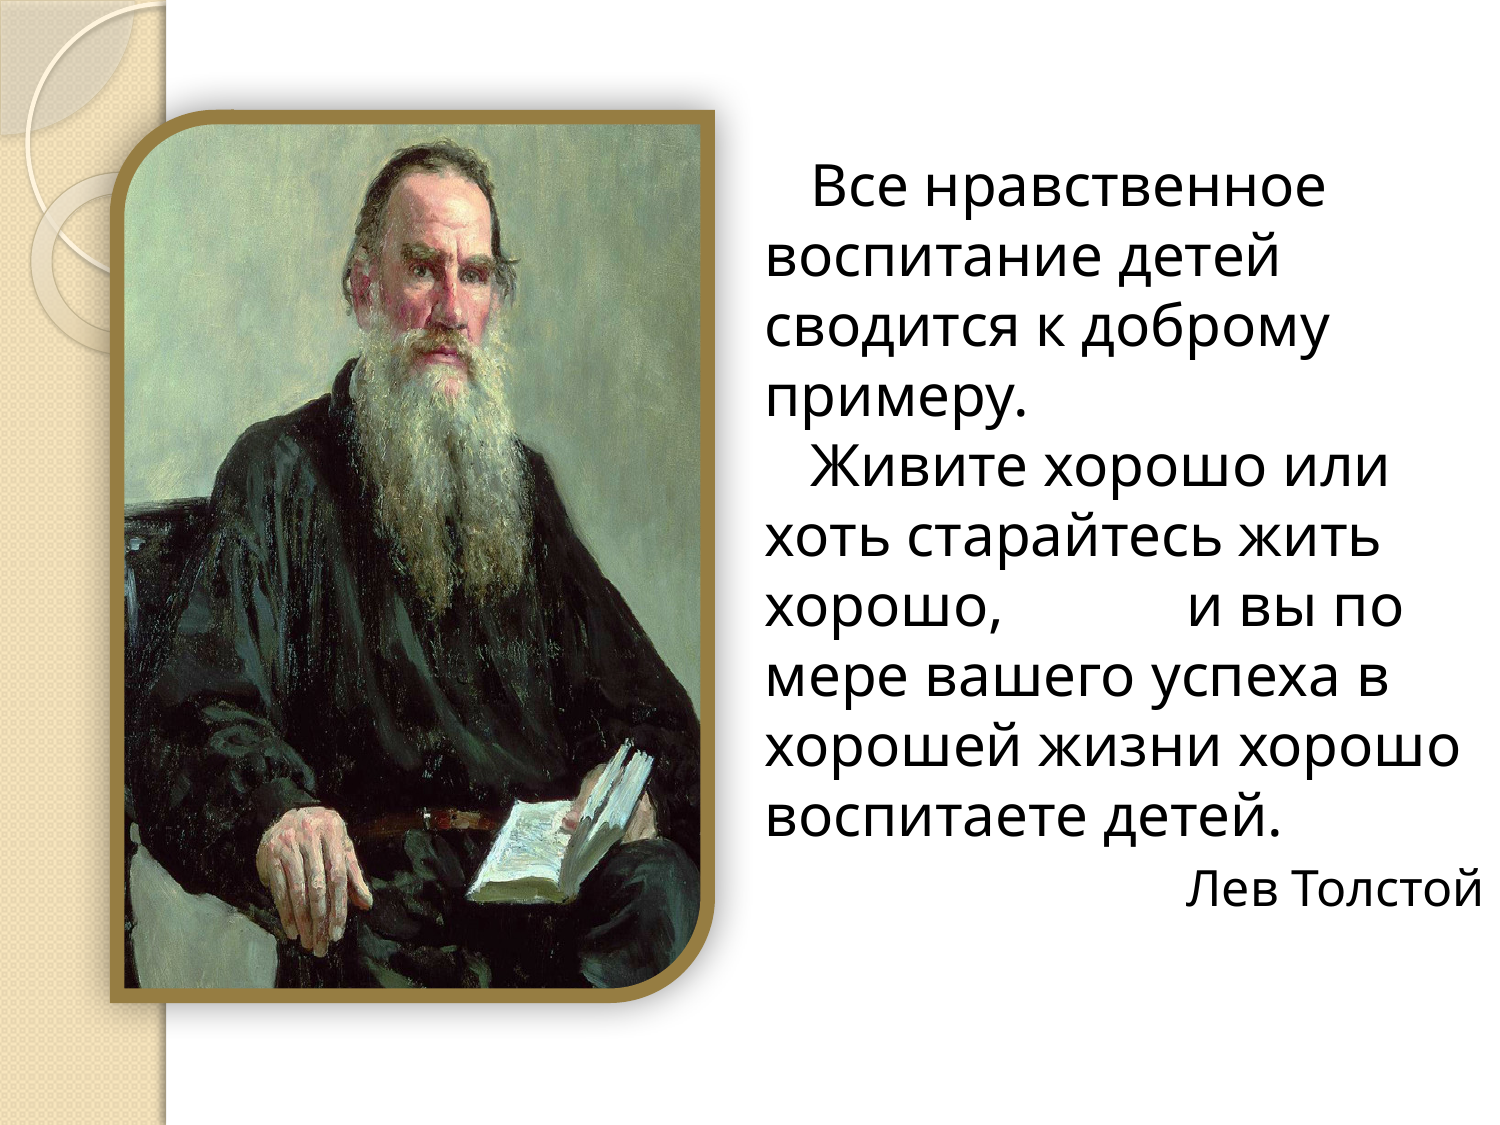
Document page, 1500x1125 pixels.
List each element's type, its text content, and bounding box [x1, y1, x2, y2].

text_box Все нравственное воспитание детей сводится к доброму примеру. Живите хорошо или хоть старайтесь жить хорошо, и вы по мере вашего успеха в хорошей жизни хорошо воспитаете детей. Лев Толстой [749, 140, 1500, 996]
picture [116, 116, 708, 996]
